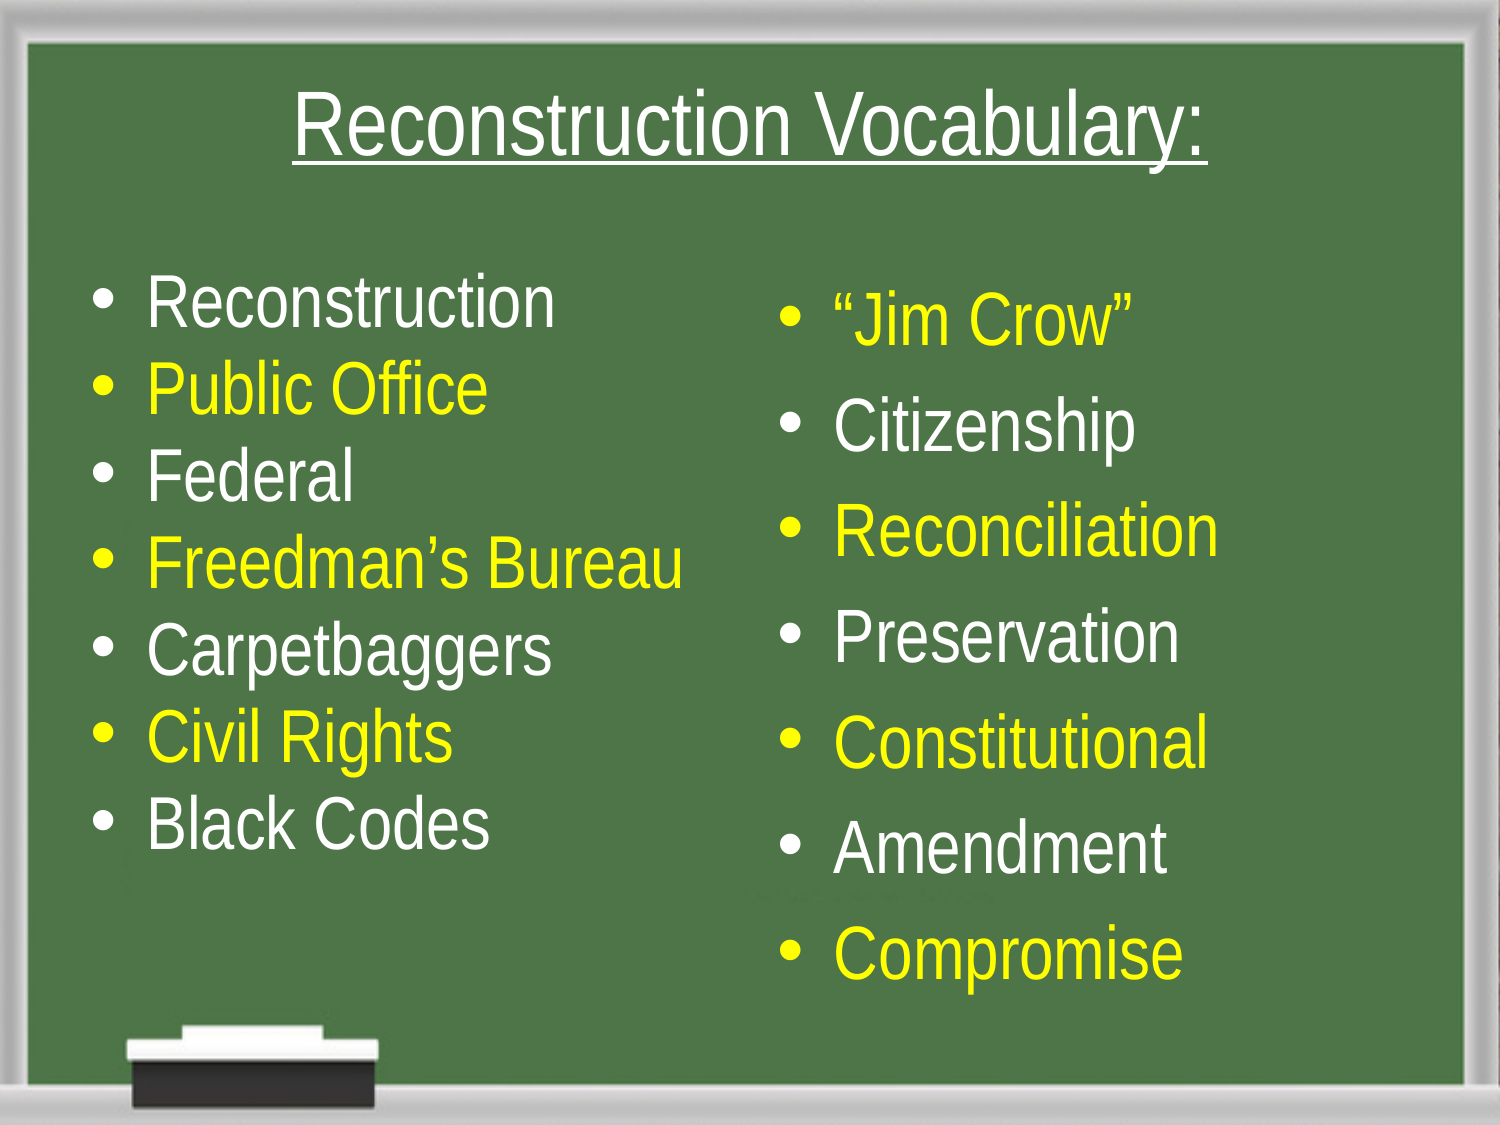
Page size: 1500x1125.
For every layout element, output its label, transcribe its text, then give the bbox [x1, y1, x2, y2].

picture [0, 0, 1500, 1125]
title Reconstruction Vocabulary: [74, 24, 1426, 213]
list “Jim Crow” Citizenship Reconciliation Preservation Constitutional Amendment Compromise [762, 262, 1426, 1006]
list Reconstruction Public Office Federal Freedman’s Bureau Carpetbaggers Civil Rights Black Codes [74, 262, 738, 1006]
